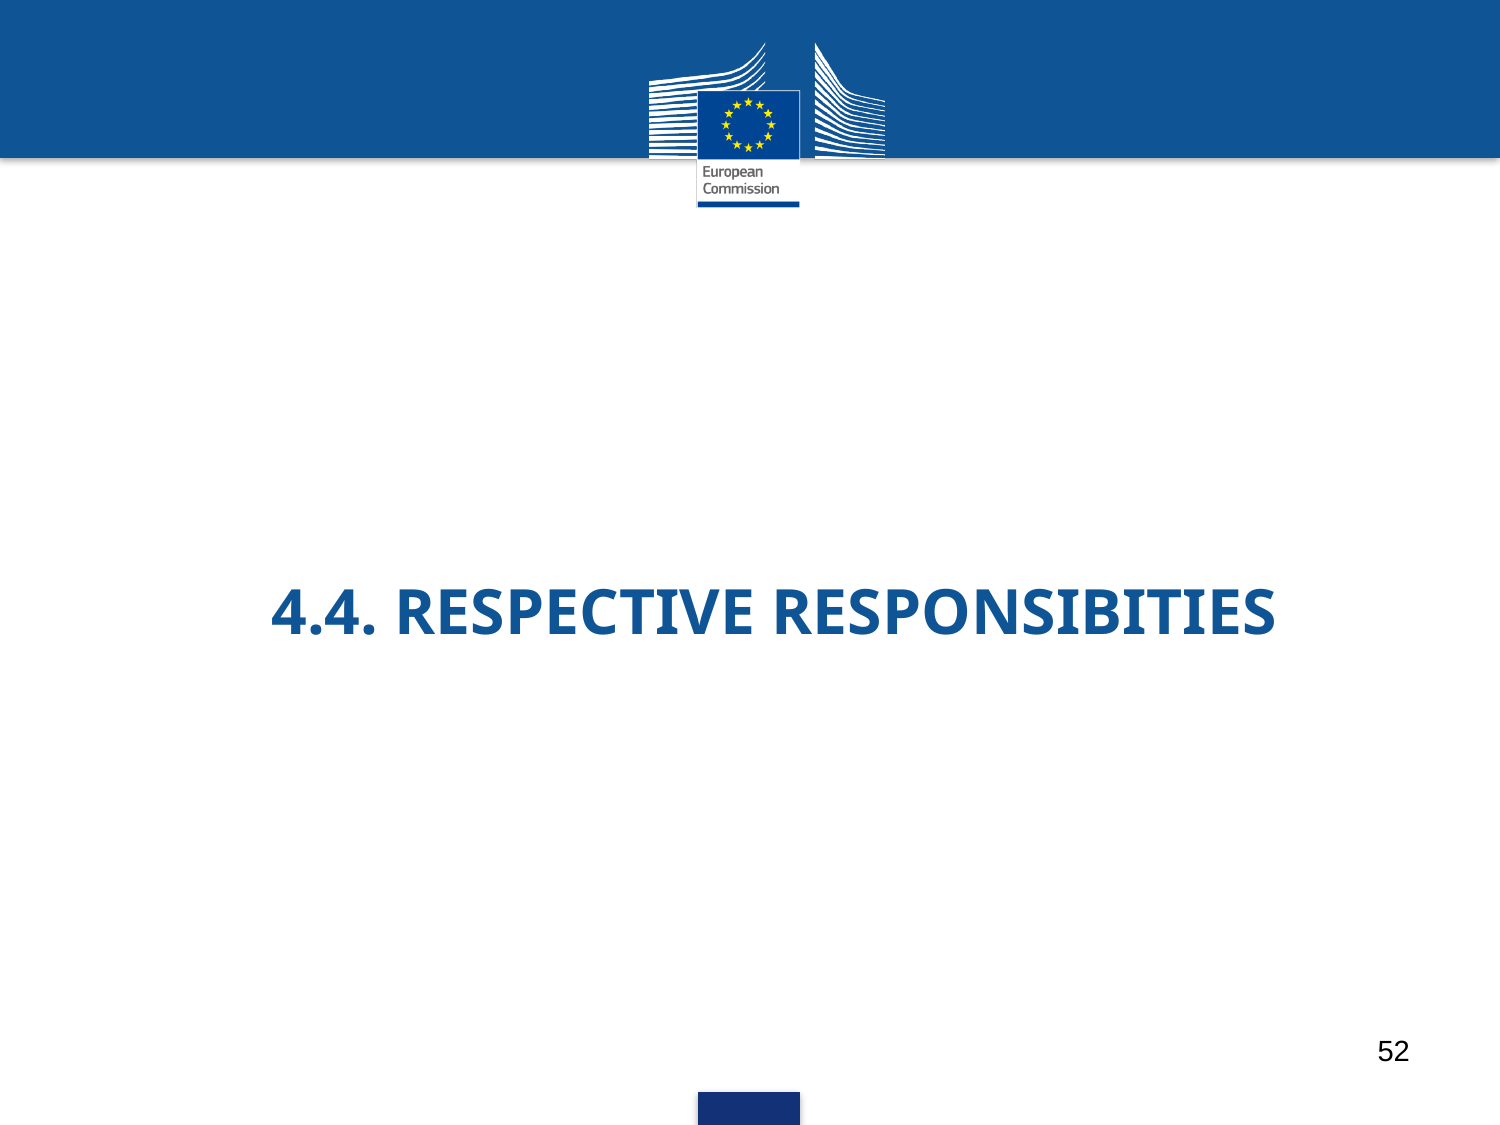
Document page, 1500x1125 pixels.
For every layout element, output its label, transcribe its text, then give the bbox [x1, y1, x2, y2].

title 4.4. RESPECTIVE RESPONSIBITIES [74, 219, 1416, 1000]
picture [649, 42, 885, 208]
slide_number 52 [1074, 1024, 1426, 1103]
